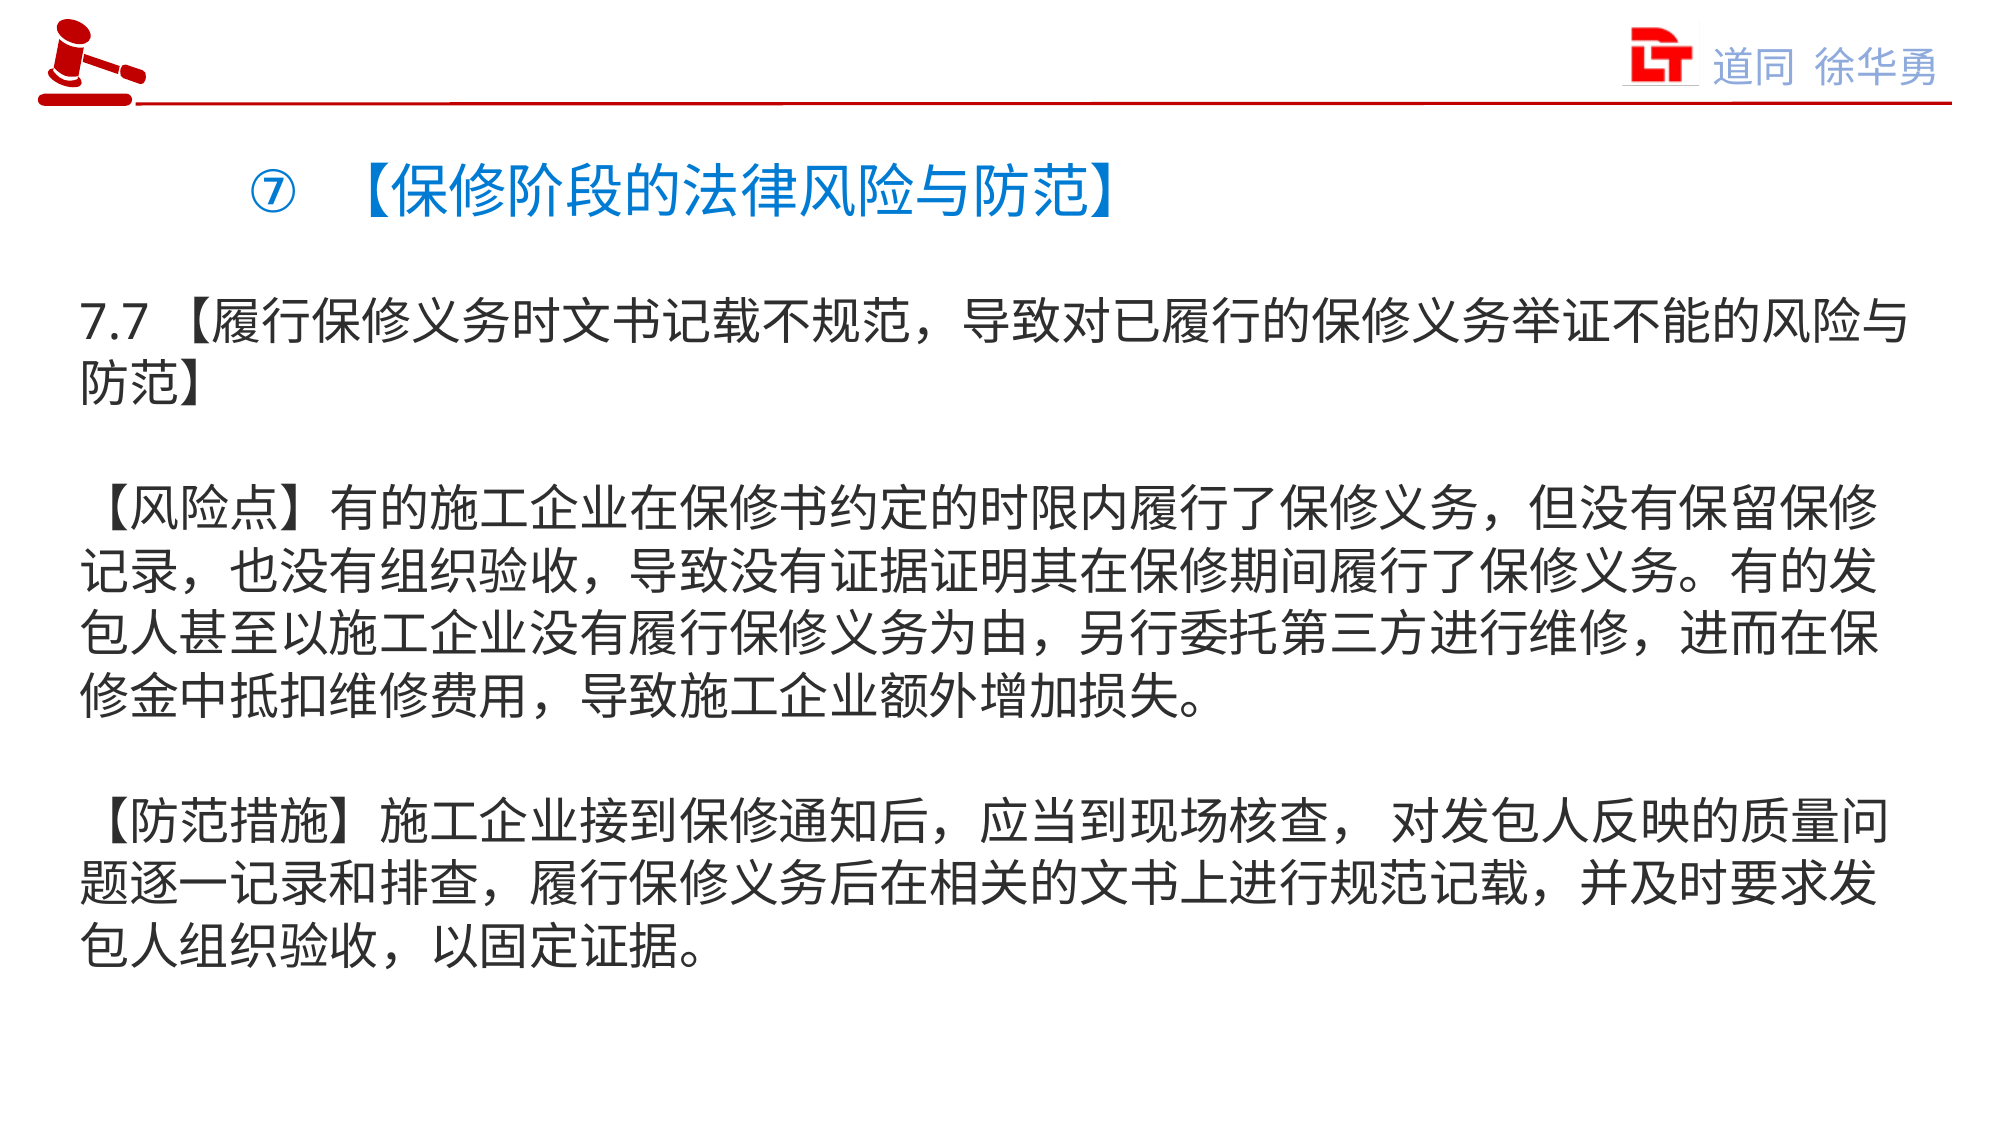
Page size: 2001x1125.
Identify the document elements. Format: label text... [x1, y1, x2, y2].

picture [1622, 19, 1699, 97]
text_box 【保修阶段的法律风险与防范】 7.7【履行保修义务时文书记载不规范，导致对已履行的保修义务举证不能的风险与防范】 【风险点】有的施工企业在保修书约定的时限内履行了保修义务，但没有保留保修记录，也没有组织验收，导致没有证据证明其在保修期间履行了保修义务。有的发包人甚至以施工企业没有履行保修义务为由，另行委托第三方进行维修，进而在保修金中抵扣维修费用，导致施工企业额外增加损失。 【防范措施】施工企业接到保修通知后，应当到现场核查， 对发包人反映的质量问题逐一记录和排查，履行保修义务后在相关的文书上进行规范记载，并及时要求发包人组织验收，以固定证据。 [64, 154, 1936, 982]
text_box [37, 17, 1954, 106]
